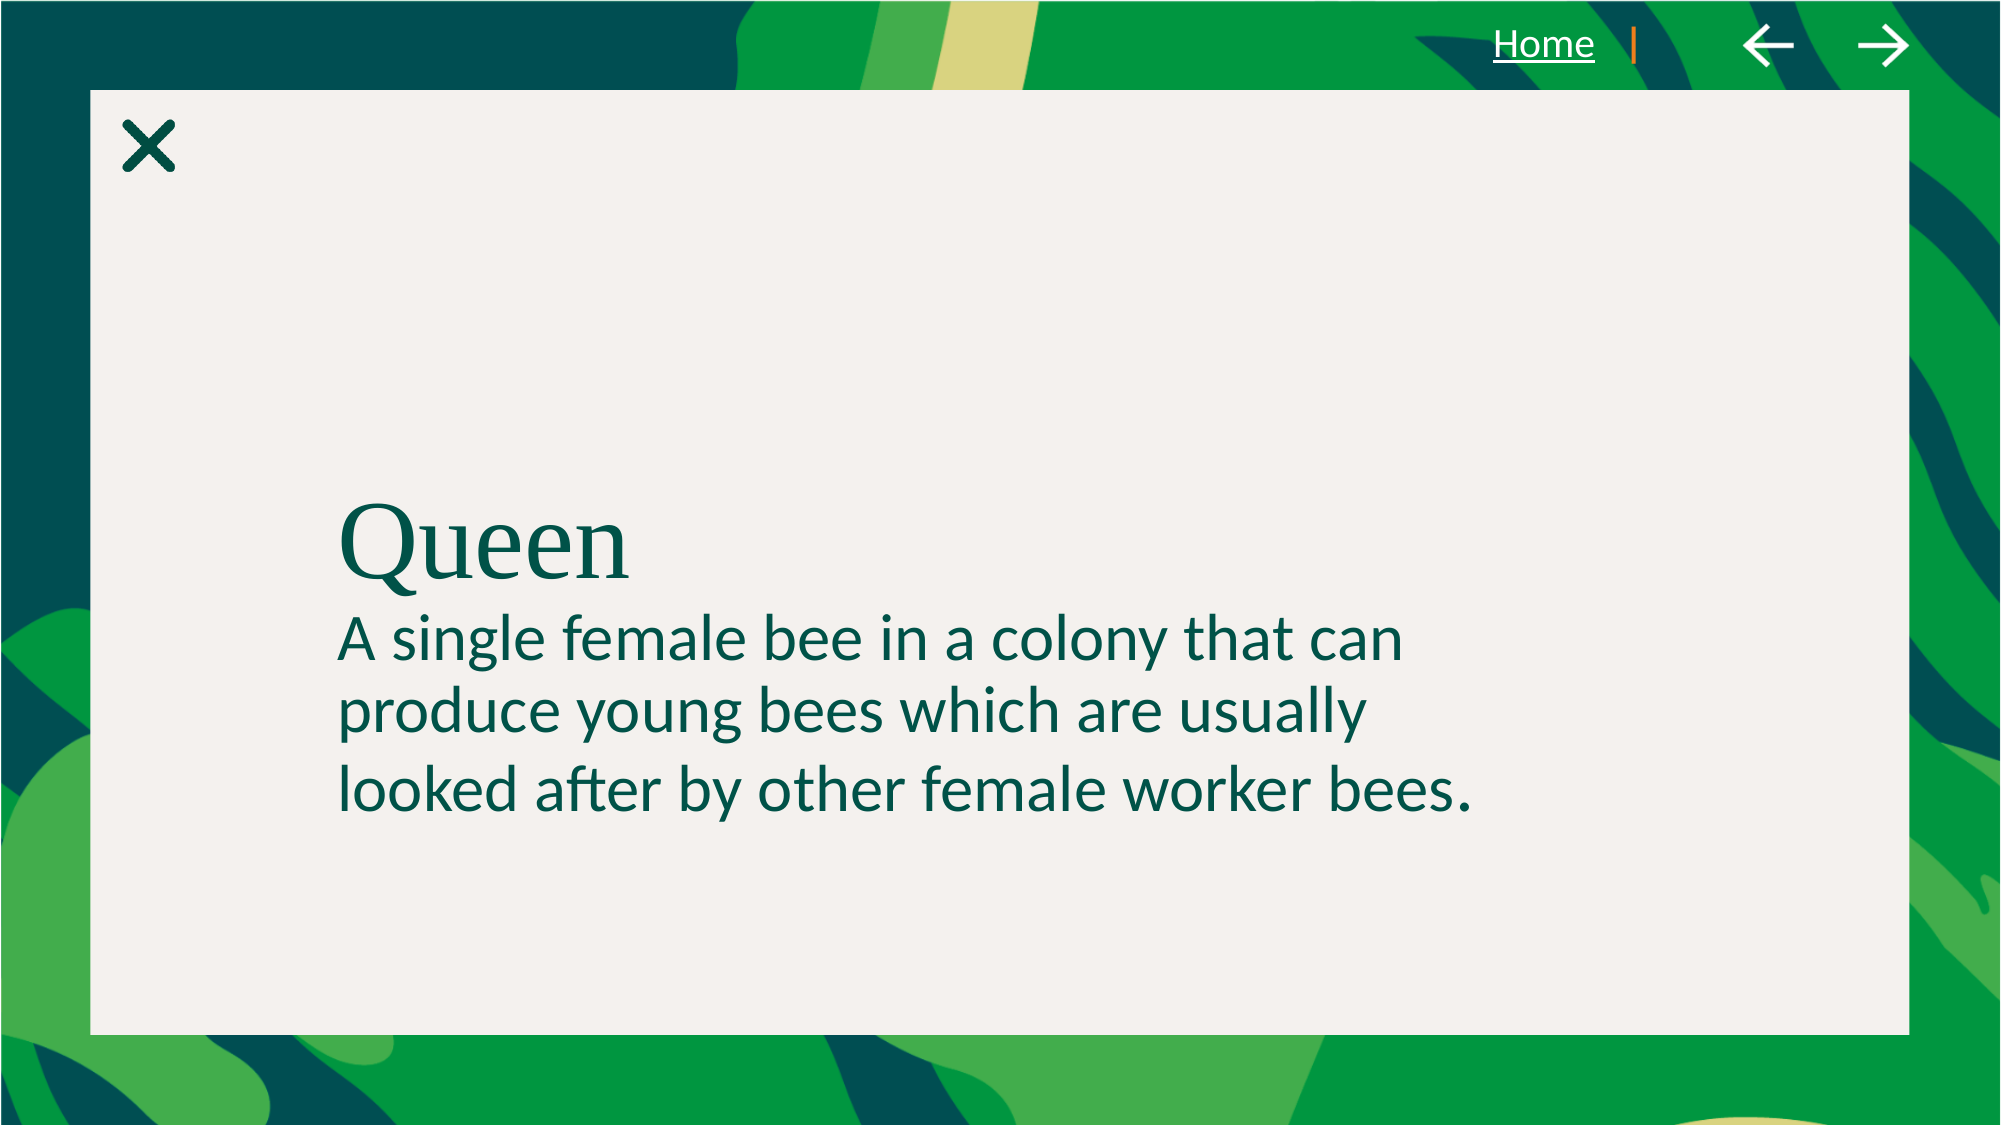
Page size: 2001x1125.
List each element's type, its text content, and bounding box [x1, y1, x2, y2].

text_box Home | [1563, 25, 1682, 74]
text_box [1563, 89, 1911, 1036]
picture [3, 0, 2001, 1125]
text_box [89, 89, 437, 1036]
title Queen A single female bee in a colony that can produce young bees which are usually looked after by other female worker bees. [322, 345, 437, 836]
